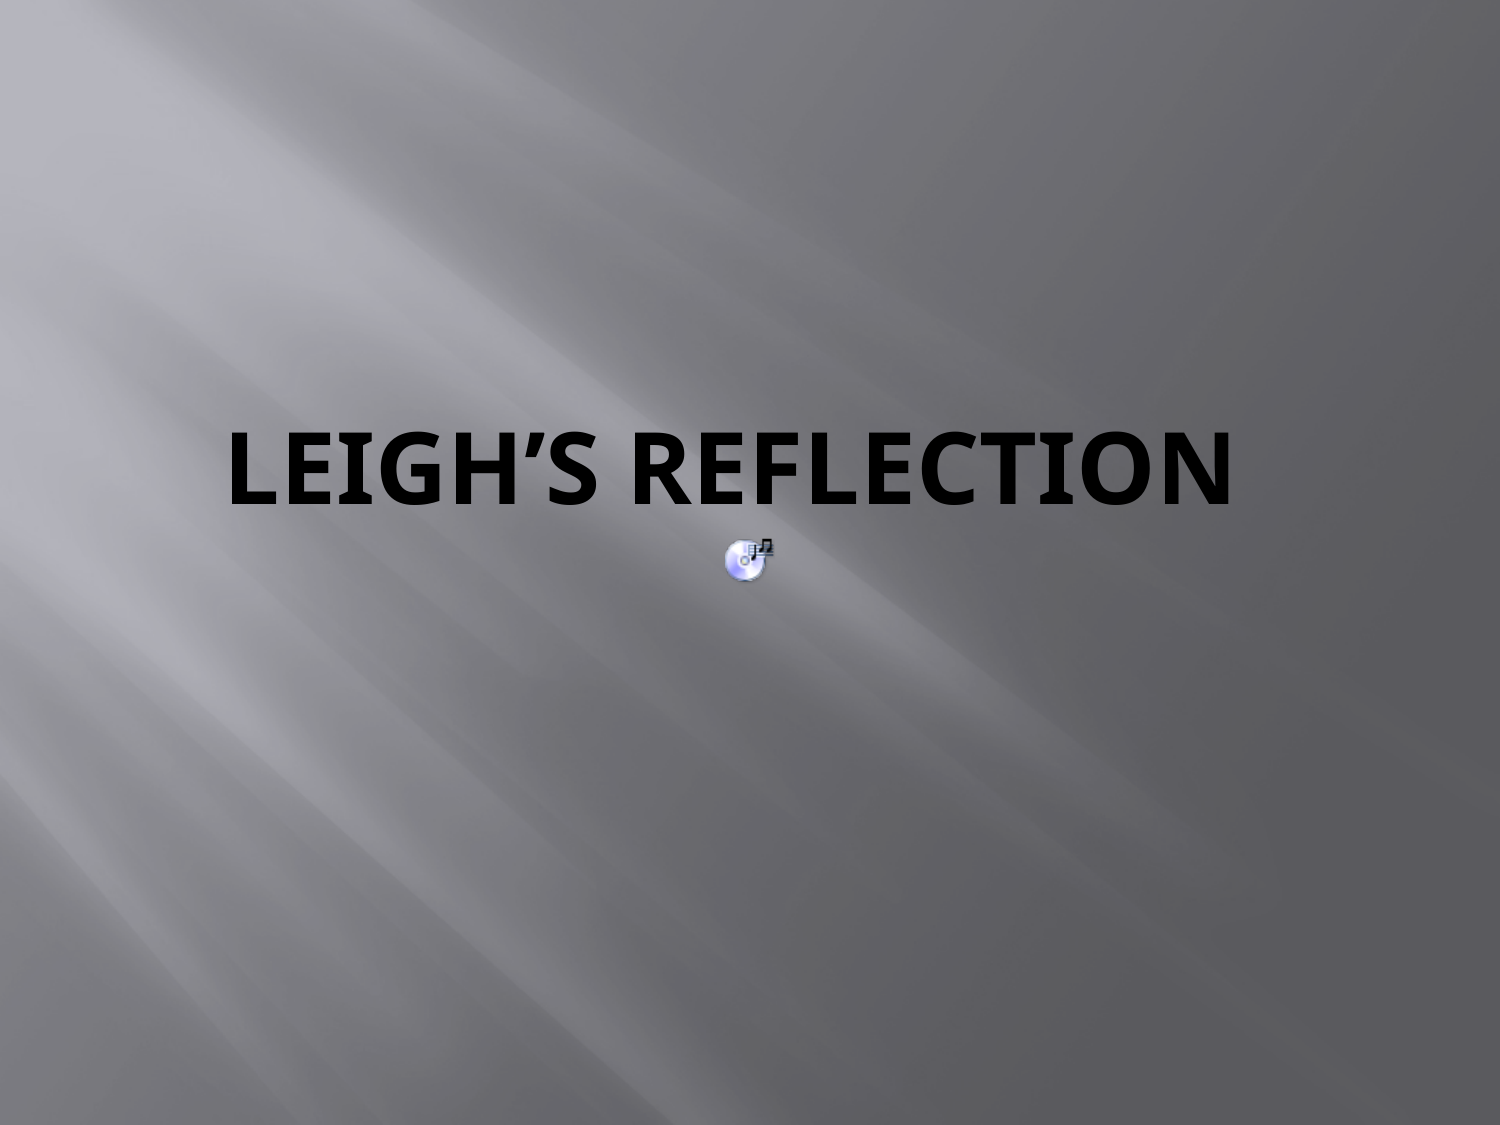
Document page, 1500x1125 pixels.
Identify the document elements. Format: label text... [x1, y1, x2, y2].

title Leigh’s Reflection [69, 224, 1420, 525]
picture [724, 537, 776, 588]
